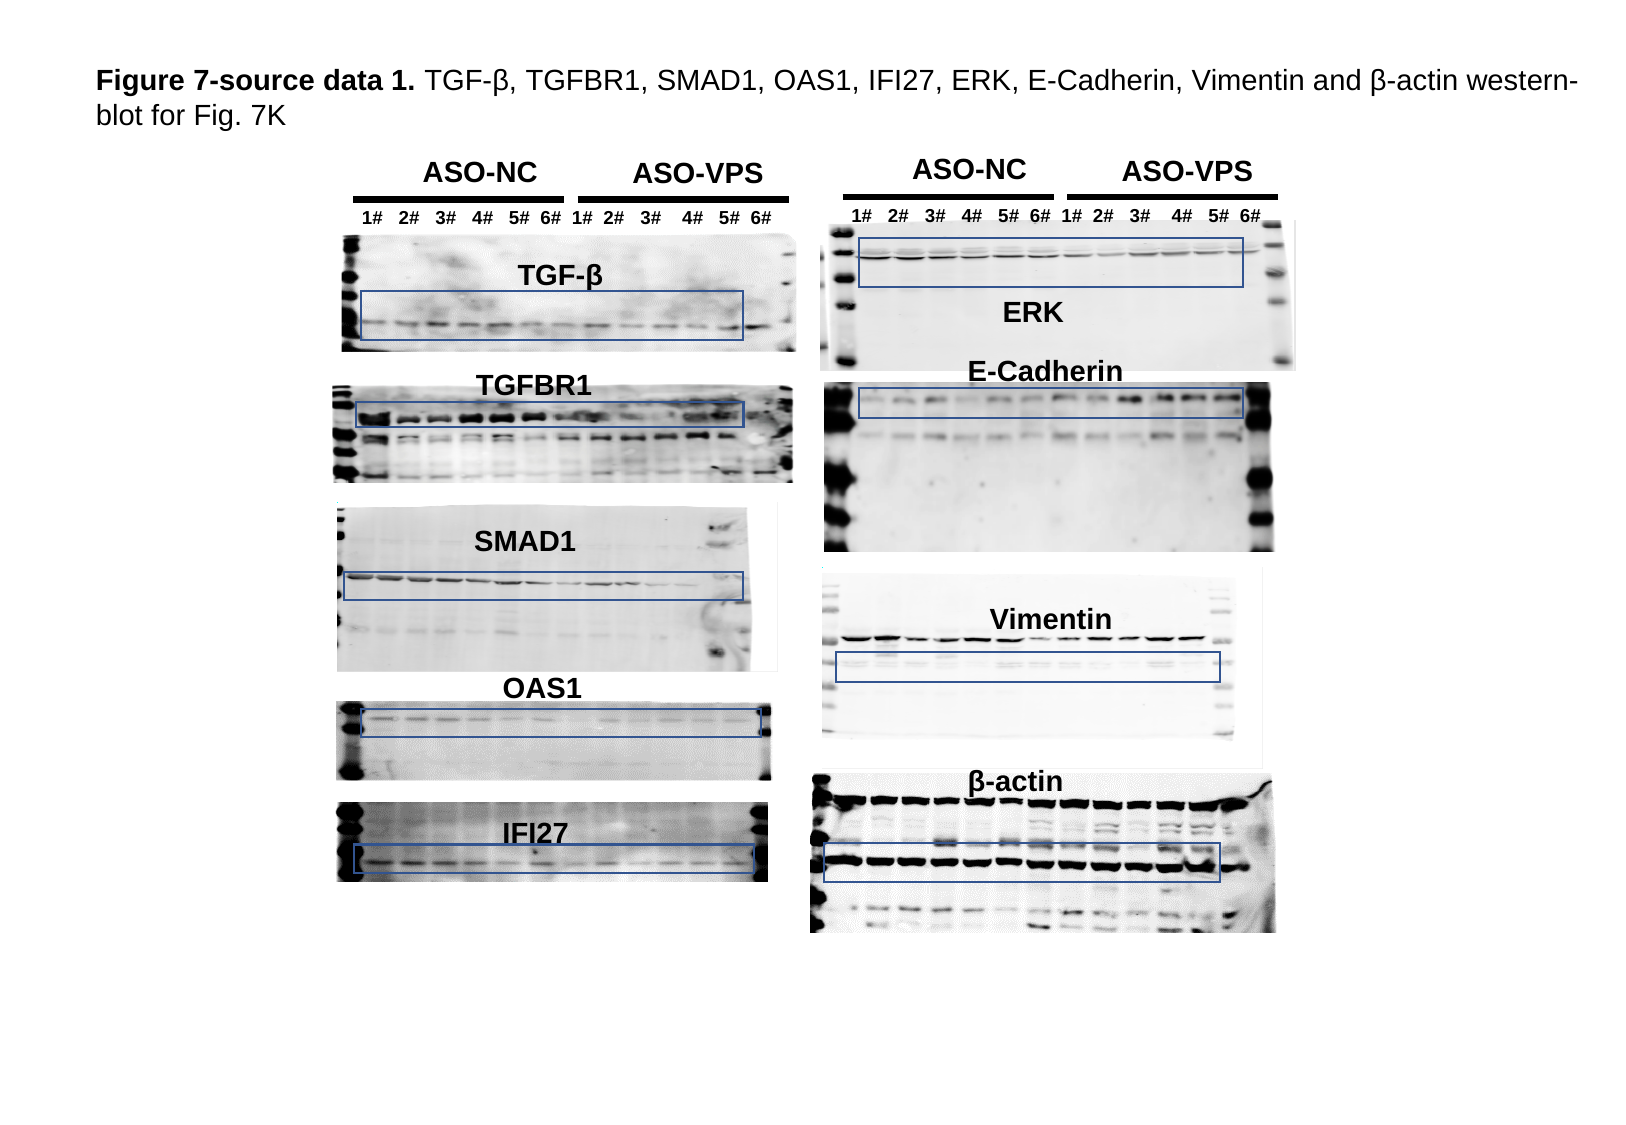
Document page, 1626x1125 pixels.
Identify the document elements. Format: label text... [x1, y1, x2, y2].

text_box Figure 7-source data 1. TGF-β, TGFBR1, SMAD1, OAS1, IFI27, ERK, E-Cadherin, Vimentin and β-actin western-blot for Fig. 7K [81, 53, 1625, 139]
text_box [326, 220, 1299, 933]
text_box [836, 143, 1302, 234]
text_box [347, 145, 813, 236]
